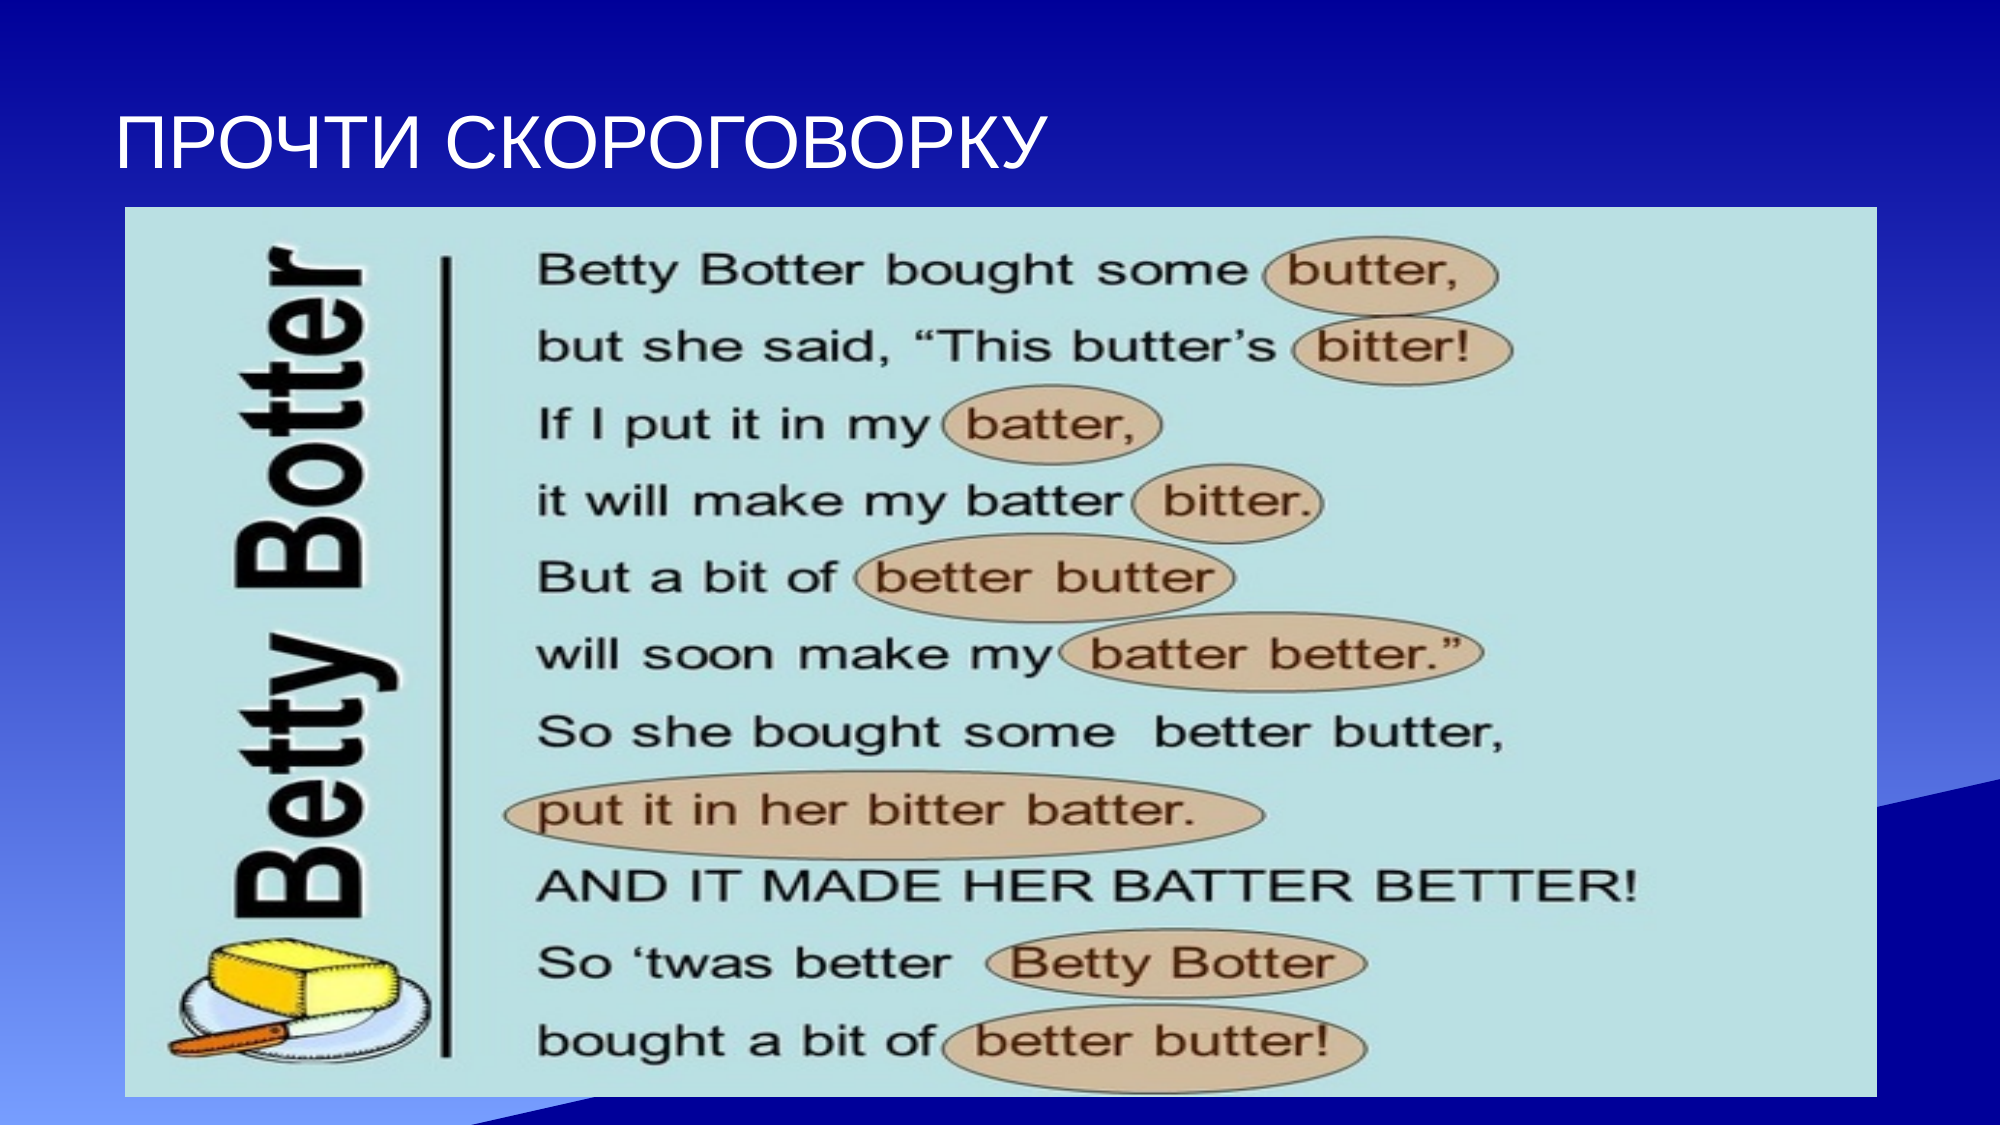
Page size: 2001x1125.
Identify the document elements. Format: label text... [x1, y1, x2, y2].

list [124, 207, 1877, 1097]
title ПРОЧТИ СКОРОГОВОРКУ [99, 44, 1901, 233]
